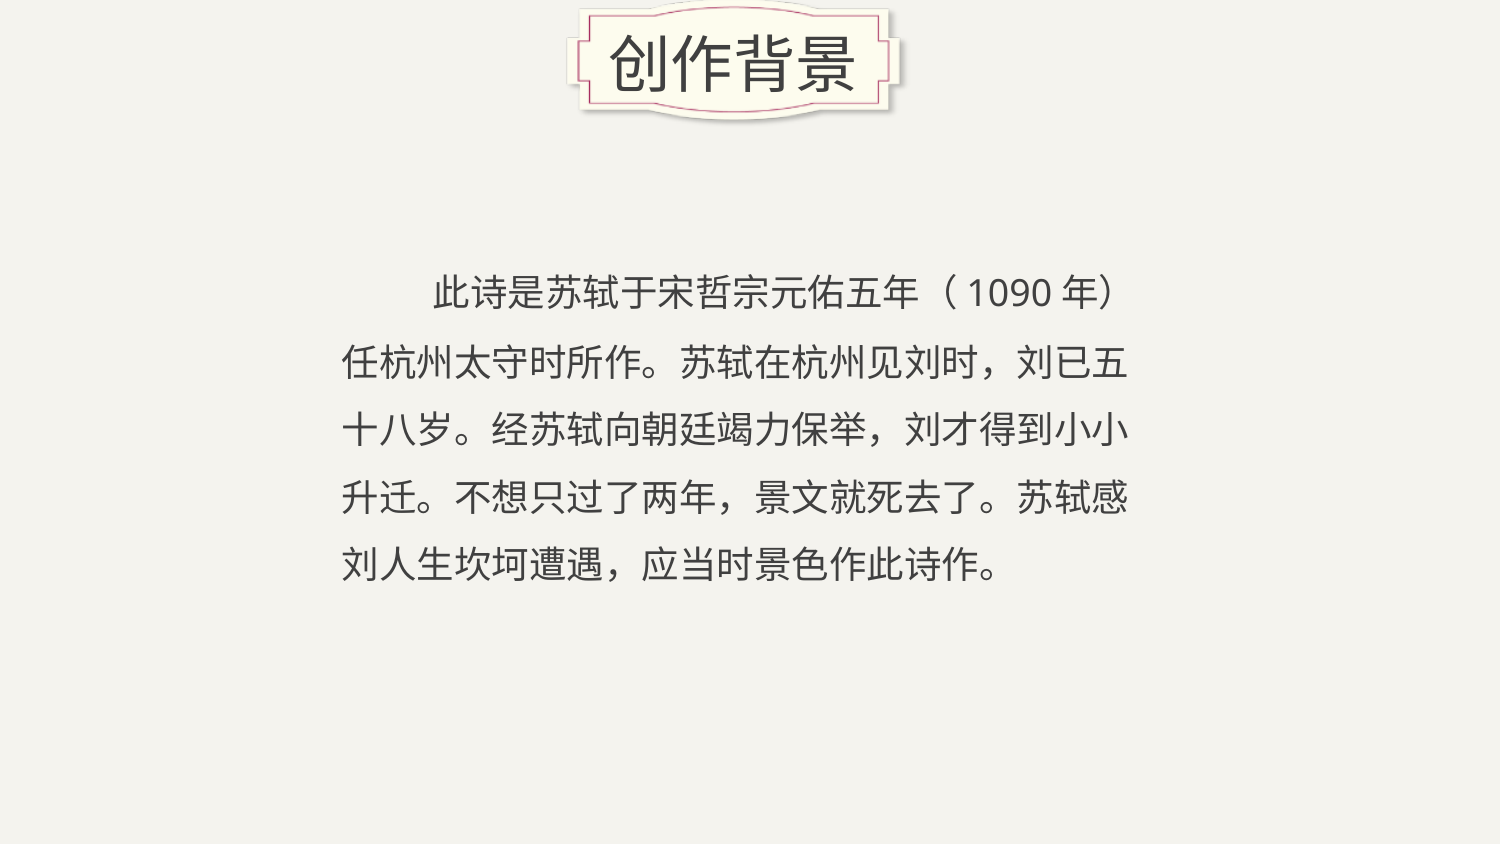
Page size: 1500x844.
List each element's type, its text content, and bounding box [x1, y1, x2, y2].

text_box 此诗是苏轼于宋哲宗元佑五年（1090年）任杭州太守时所作。苏轼在杭州见刘时，刘已五十八岁。经苏轼向朝廷竭力保举，刘才得到小小升迁。不想只过了两年，景文就死去了。苏轼感刘人生坎坷遭遇，应当时景色作此诗作。 [330, 220, 1166, 592]
picture [555, 0, 919, 155]
